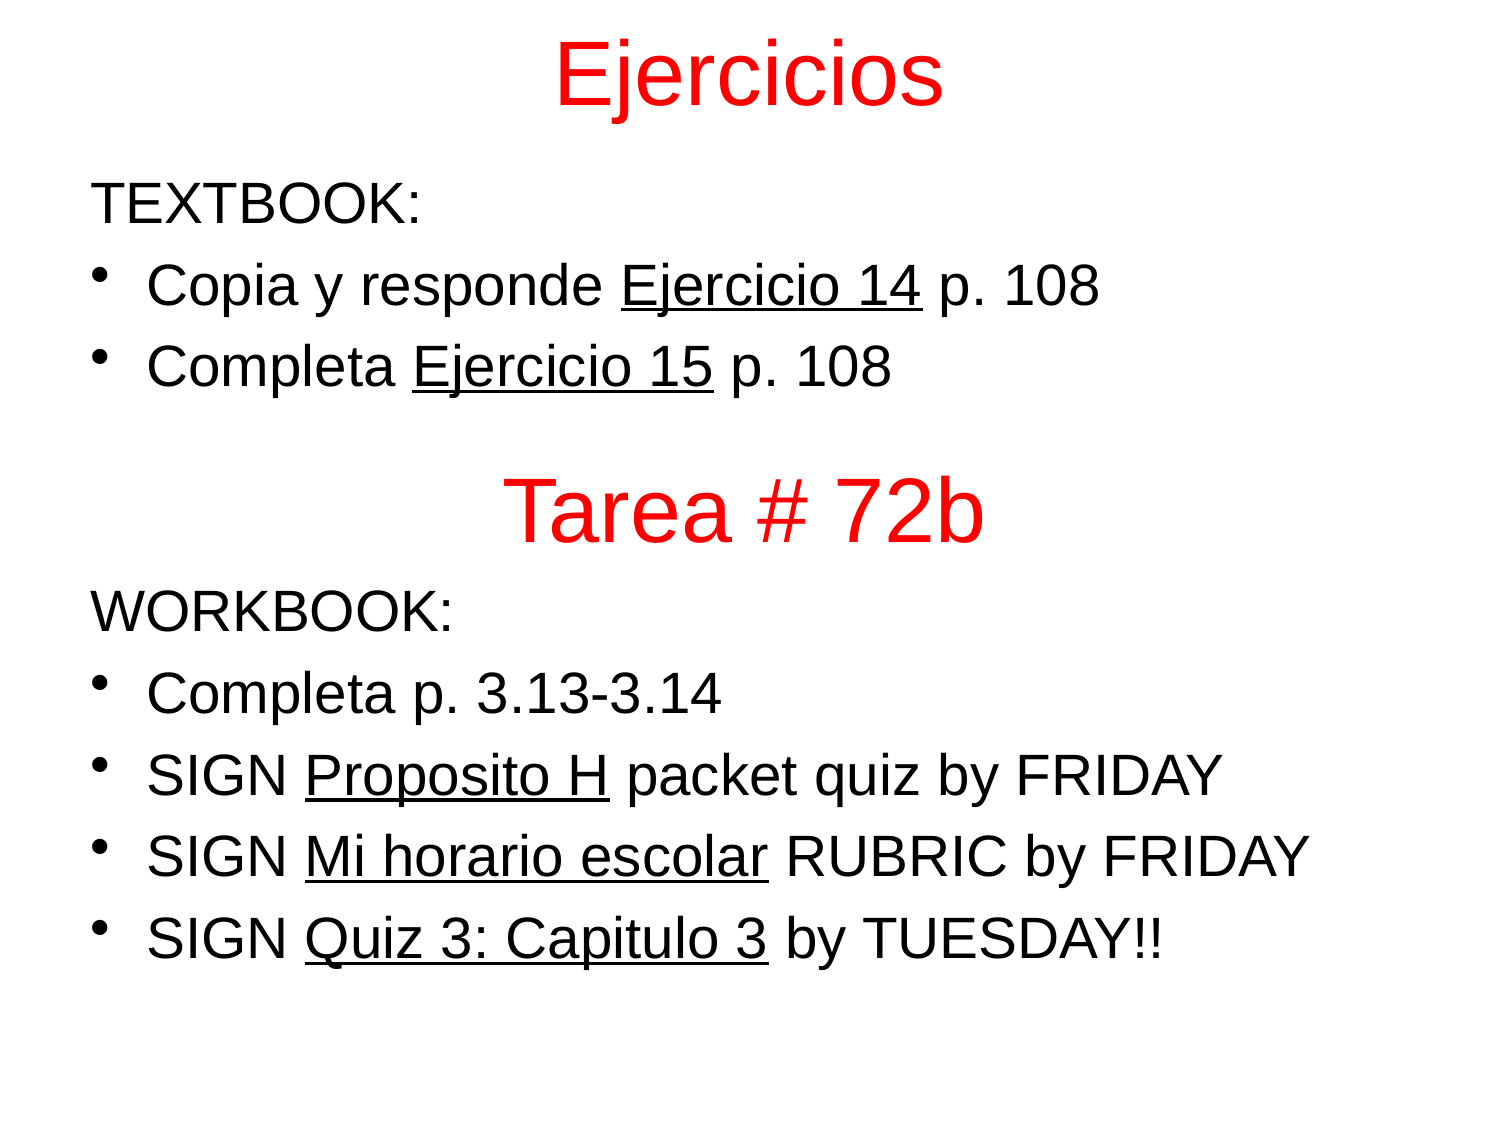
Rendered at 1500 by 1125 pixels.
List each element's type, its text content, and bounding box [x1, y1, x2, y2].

title Ejercicios [75, 0, 1425, 157]
text_box Tarea # 72b [69, 412, 1420, 600]
list TEXTBOOK: Copia y responde Ejercicio 14 p. 108 Completa Ejercicio 15 p. 108 WORKBOOK: Completa p. 3.13-3.14 SIGN Proposito H packet quiz by FRIDAY SIGN Mi horario escolar RUBRIC by FRIDAY SIGN Quiz 3: Capitulo 3 by TUESDAY!! [75, 157, 1425, 900]
